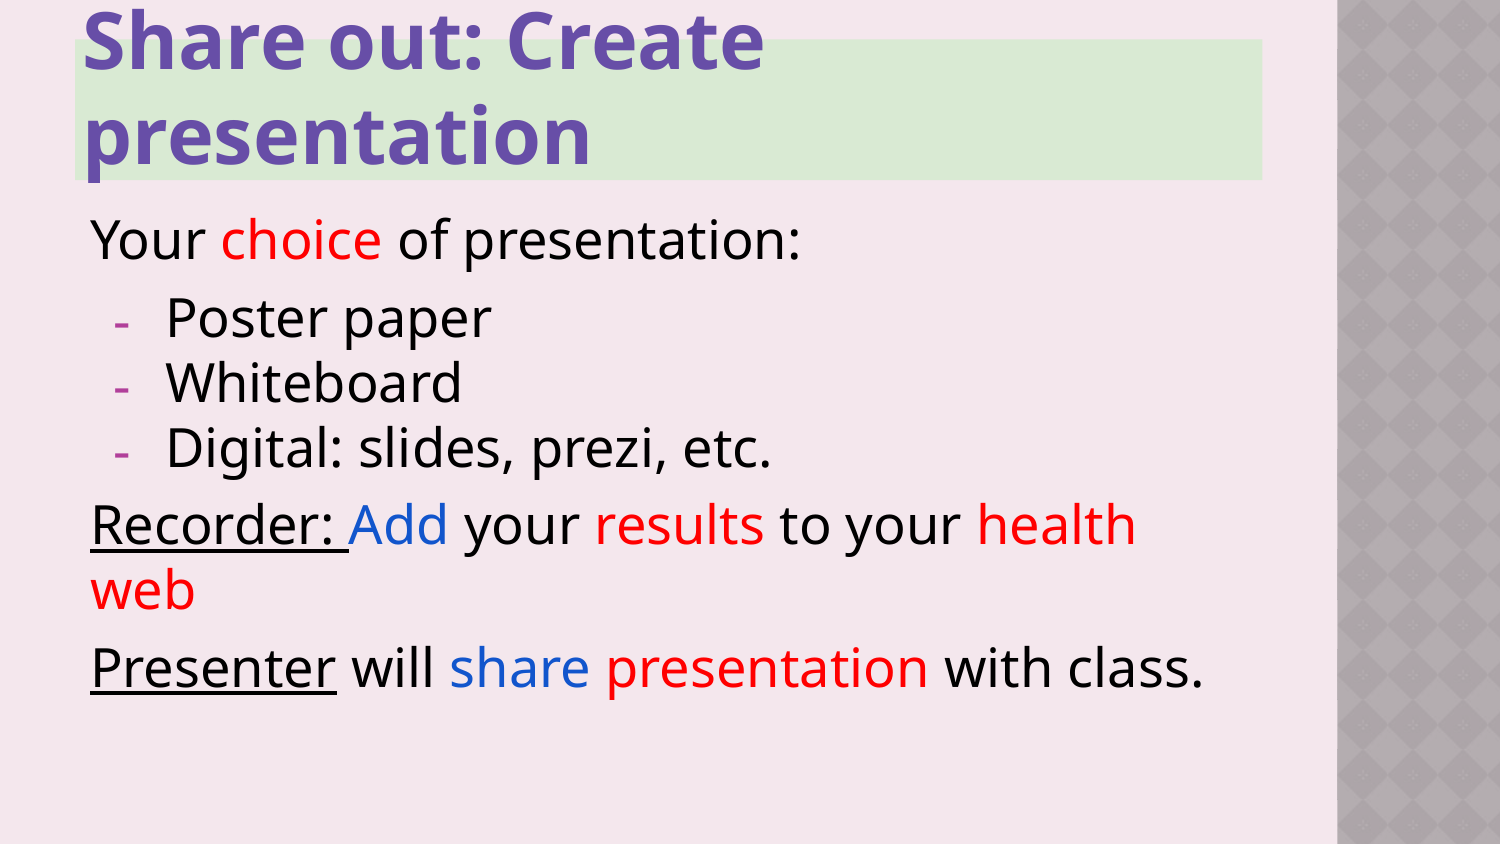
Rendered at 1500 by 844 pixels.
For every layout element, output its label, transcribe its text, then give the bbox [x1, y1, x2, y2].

list Your choice of presentation: Poster paper Whiteboard Digital: slides, prezi, etc. Recorder: Add your results to your health web Presenter will share presentation with class. [75, 198, 1263, 795]
title Share out: Create presentation [75, 39, 1263, 181]
